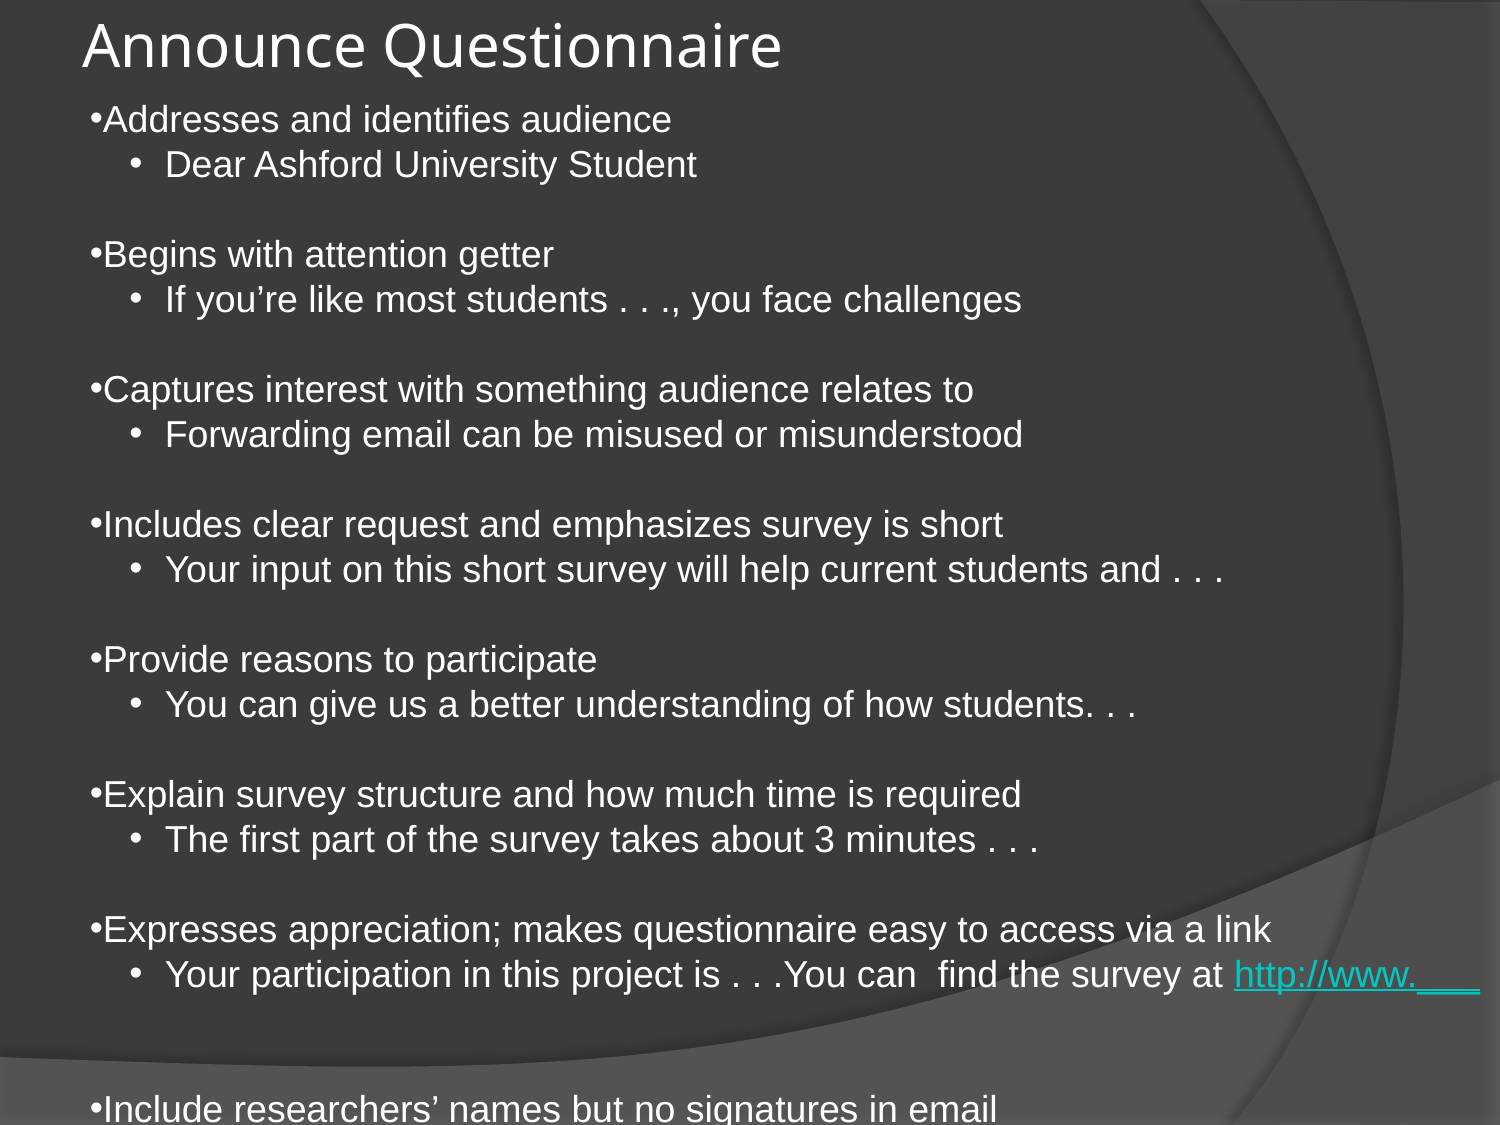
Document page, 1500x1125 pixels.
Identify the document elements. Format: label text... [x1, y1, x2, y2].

title Announce Questionnaire [75, 0, 1313, 87]
text_box Addresses and identifies audience Dear Ashford University Student Begins with attention getter If you’re like most students . . ., you face challenges Captures interest with something audience relates to Forwarding email can be misused or misunderstood Includes clear request and emphasizes survey is short Your input on this short survey will help current students and . . . Provide reasons to participate You can give us a better understanding of how students. . . Explain survey structure and how much time is required The first part of the survey takes about 3 minutes . . . Expresses appreciation; makes questionnaire easy to access via a link Your participation in this project is . . .You can find the survey at http://www.___ Include researchers’ names but no signatures in email [74, 87, 1500, 1125]
